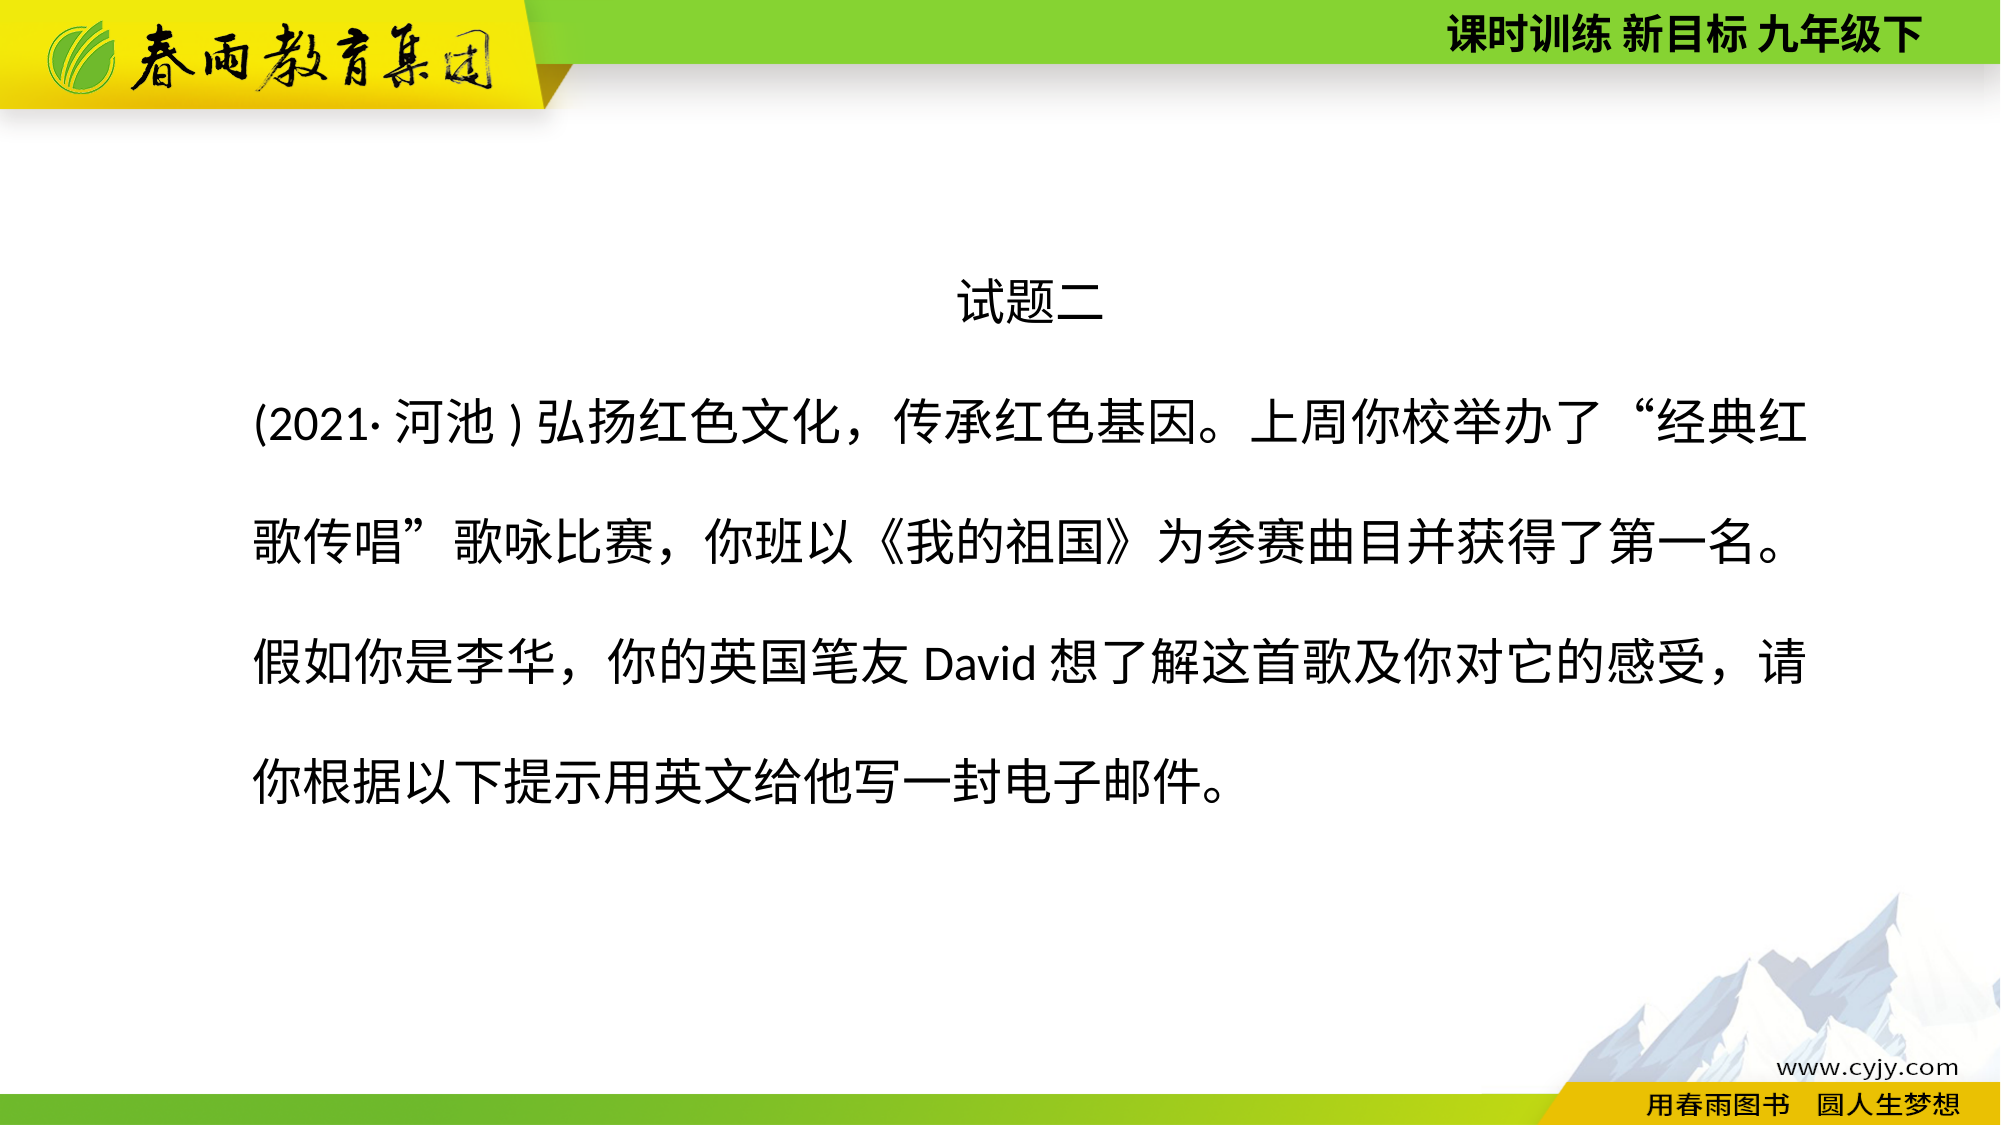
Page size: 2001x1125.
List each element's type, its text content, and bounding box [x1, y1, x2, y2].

picture [0, 0, 2001, 1125]
text_box 试题二 (2021·河池)弘扬红色文化，传承红色基因。上周你校举办了“经典红歌传唱”歌咏比赛，你班以《我的祖国》为参赛曲目并获得了第一名。假如你是李华，你的英国笔友David想了解这首歌及你对它的感受，请你根据以下提示用英文给他写一封电子邮件。 [238, 203, 1823, 818]
